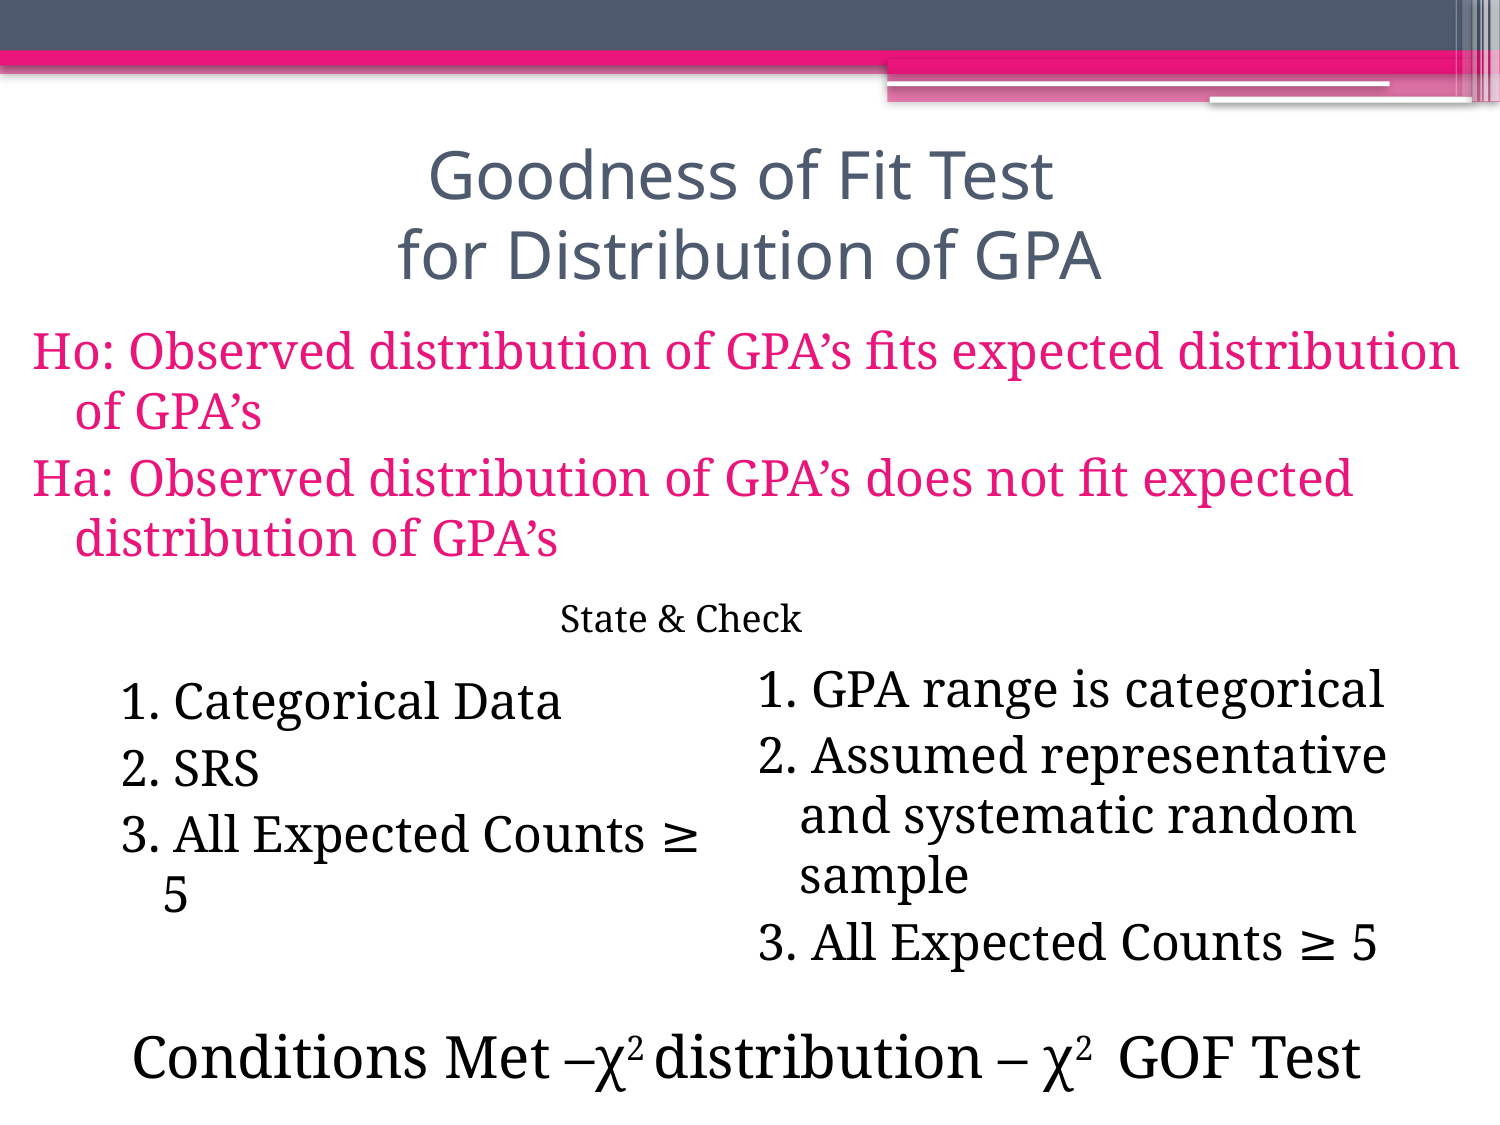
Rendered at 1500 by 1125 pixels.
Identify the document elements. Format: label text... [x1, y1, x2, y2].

text_box 1. GPA range is categorical 2. Assumed representative and systematic random sample 3. All Expected Counts ≥ 5 [725, 650, 1450, 1000]
text_box State & Check [545, 587, 818, 648]
title Goodness of Fit Test for Distribution of GPA [74, 124, 1426, 301]
text_box 1. Categorical Data 2. SRS 3. All Expected Counts ≥ 5 [87, 662, 750, 1074]
list Ho: Observed distribution of GPA’s fits expected distribution of GPA’s Ha: Observed distribution of GPA’s does not fit expected distribution of GPA’s [0, 312, 1500, 1023]
text_box Conditions Met –χ2 distribution – χ2 GOF Test [116, 1012, 1378, 1098]
